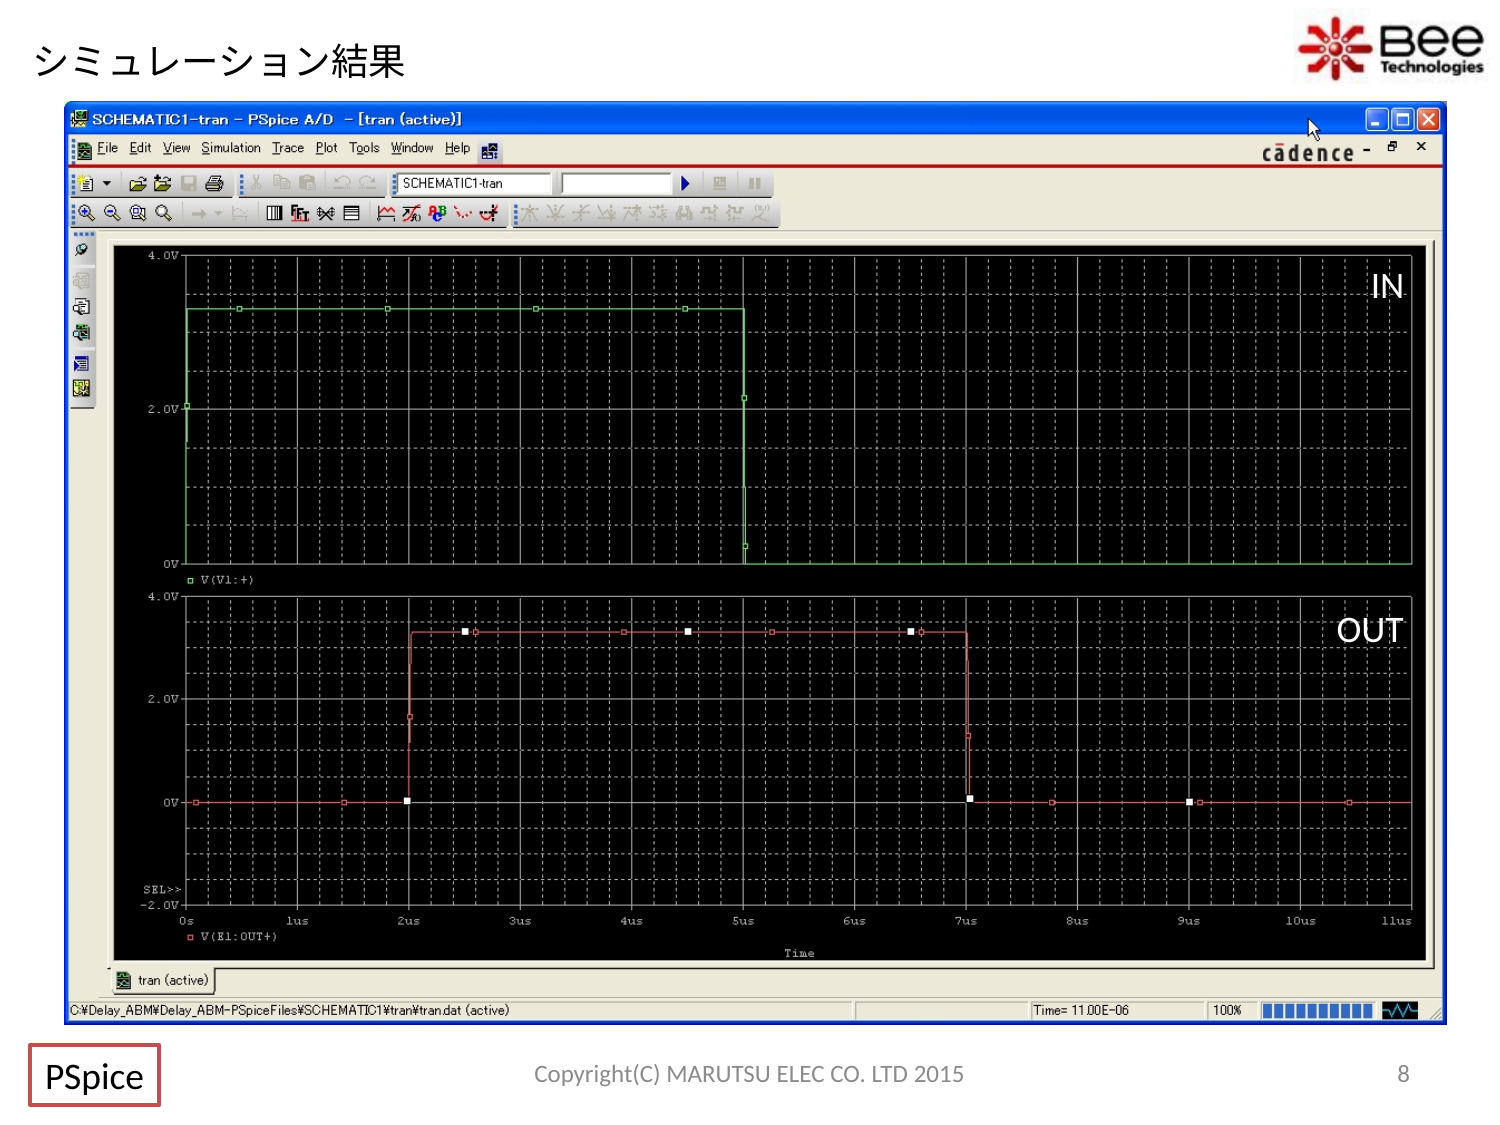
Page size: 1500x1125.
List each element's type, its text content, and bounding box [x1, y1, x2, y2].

text_box シミュレーション結果 [17, 30, 443, 91]
footer Copyright(C) MARUTSU ELEC CO. LTD 2015 [512, 1042, 988, 1103]
text_box PSpice [28, 1043, 161, 1107]
slide_number 8 [1074, 1042, 1425, 1103]
picture [64, 101, 1448, 1026]
picture [1293, 8, 1489, 91]
